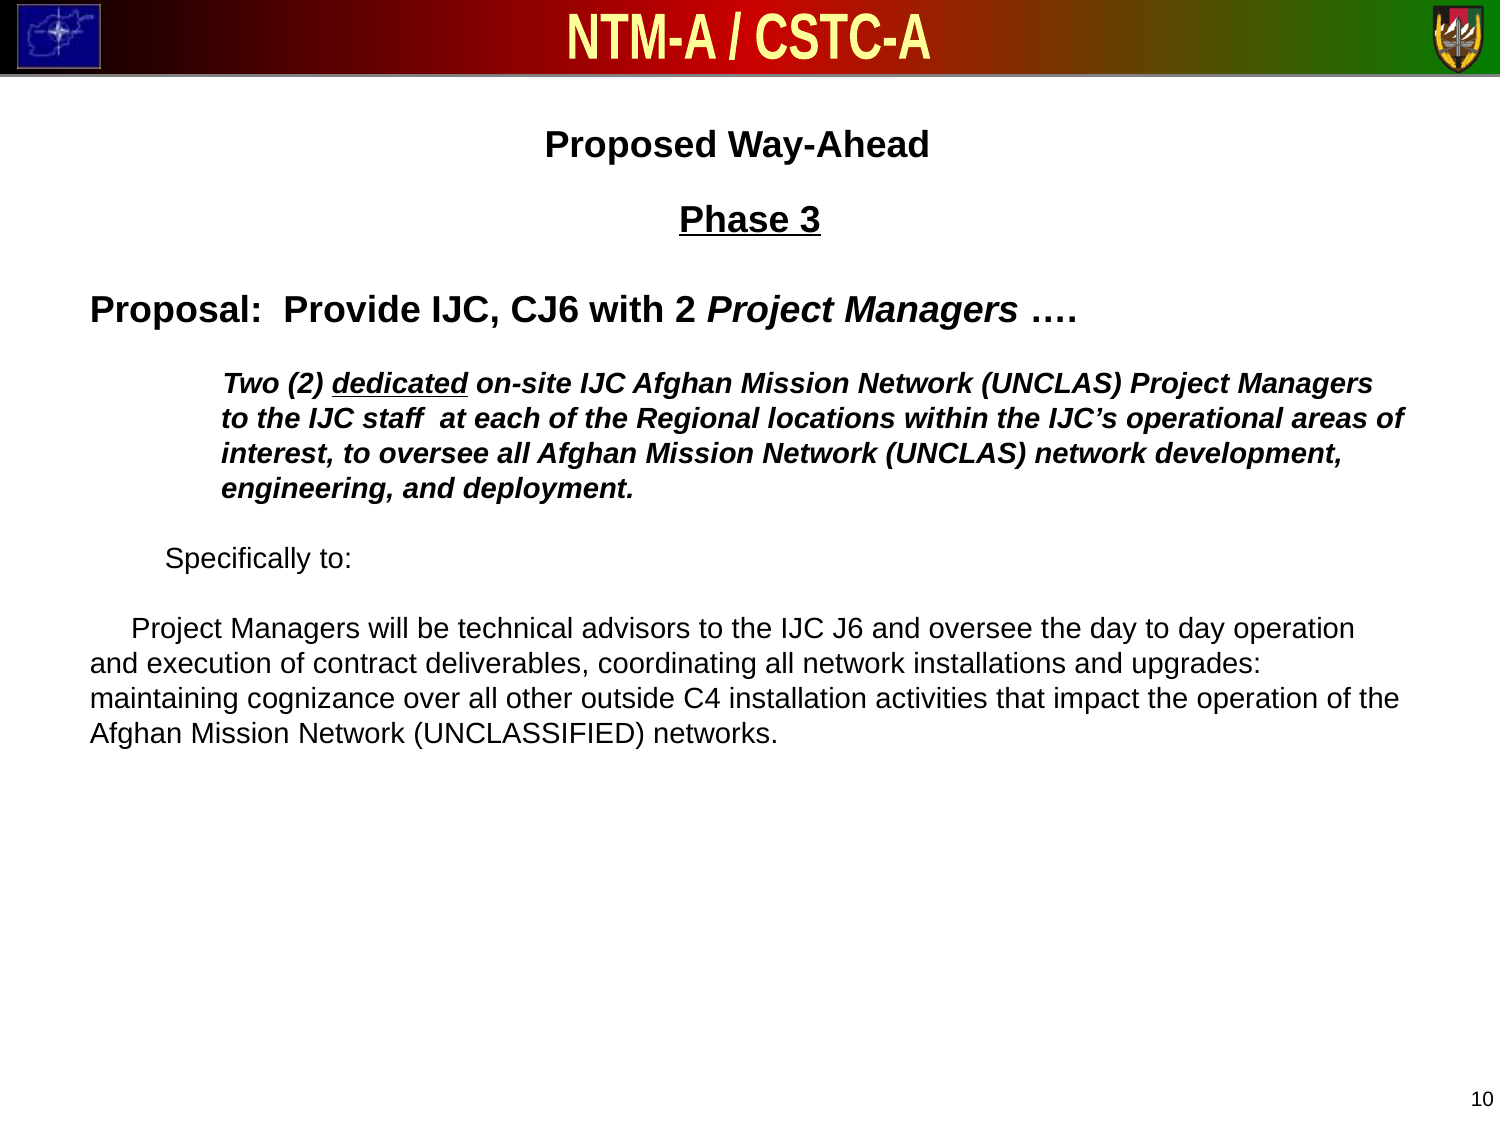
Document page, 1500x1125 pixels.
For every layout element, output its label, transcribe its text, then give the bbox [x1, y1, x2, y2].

text_box Phase 3 Proposal: Provide IJC, CJ6 with 2 Project Managers …. Two (2) dedicated on-site IJC Afghan Mission Network (UNCLAS) Project Managers to the IJC staff at each of the Regional locations within the IJC’s operational areas of interest, to oversee all Afghan Mission Network (UNCLAS) network development, engineering, and deployment. Specifically to: Project Managers will be technical advisors to the IJC J6 and oversee the day to day operation and execution of contract deliverables, coordinating all network installations and upgrades: maintaining cognizance over all other outside C4 installation activities that impact the operation of the Afghan Mission Network (UNCLASSIFIED) networks. [74, 187, 1425, 907]
picture [17, 4, 101, 69]
picture [1432, 5, 1484, 74]
slide_number 10 [1181, 1073, 1495, 1123]
text_box Proposed Way-Ahead [162, 112, 1313, 173]
